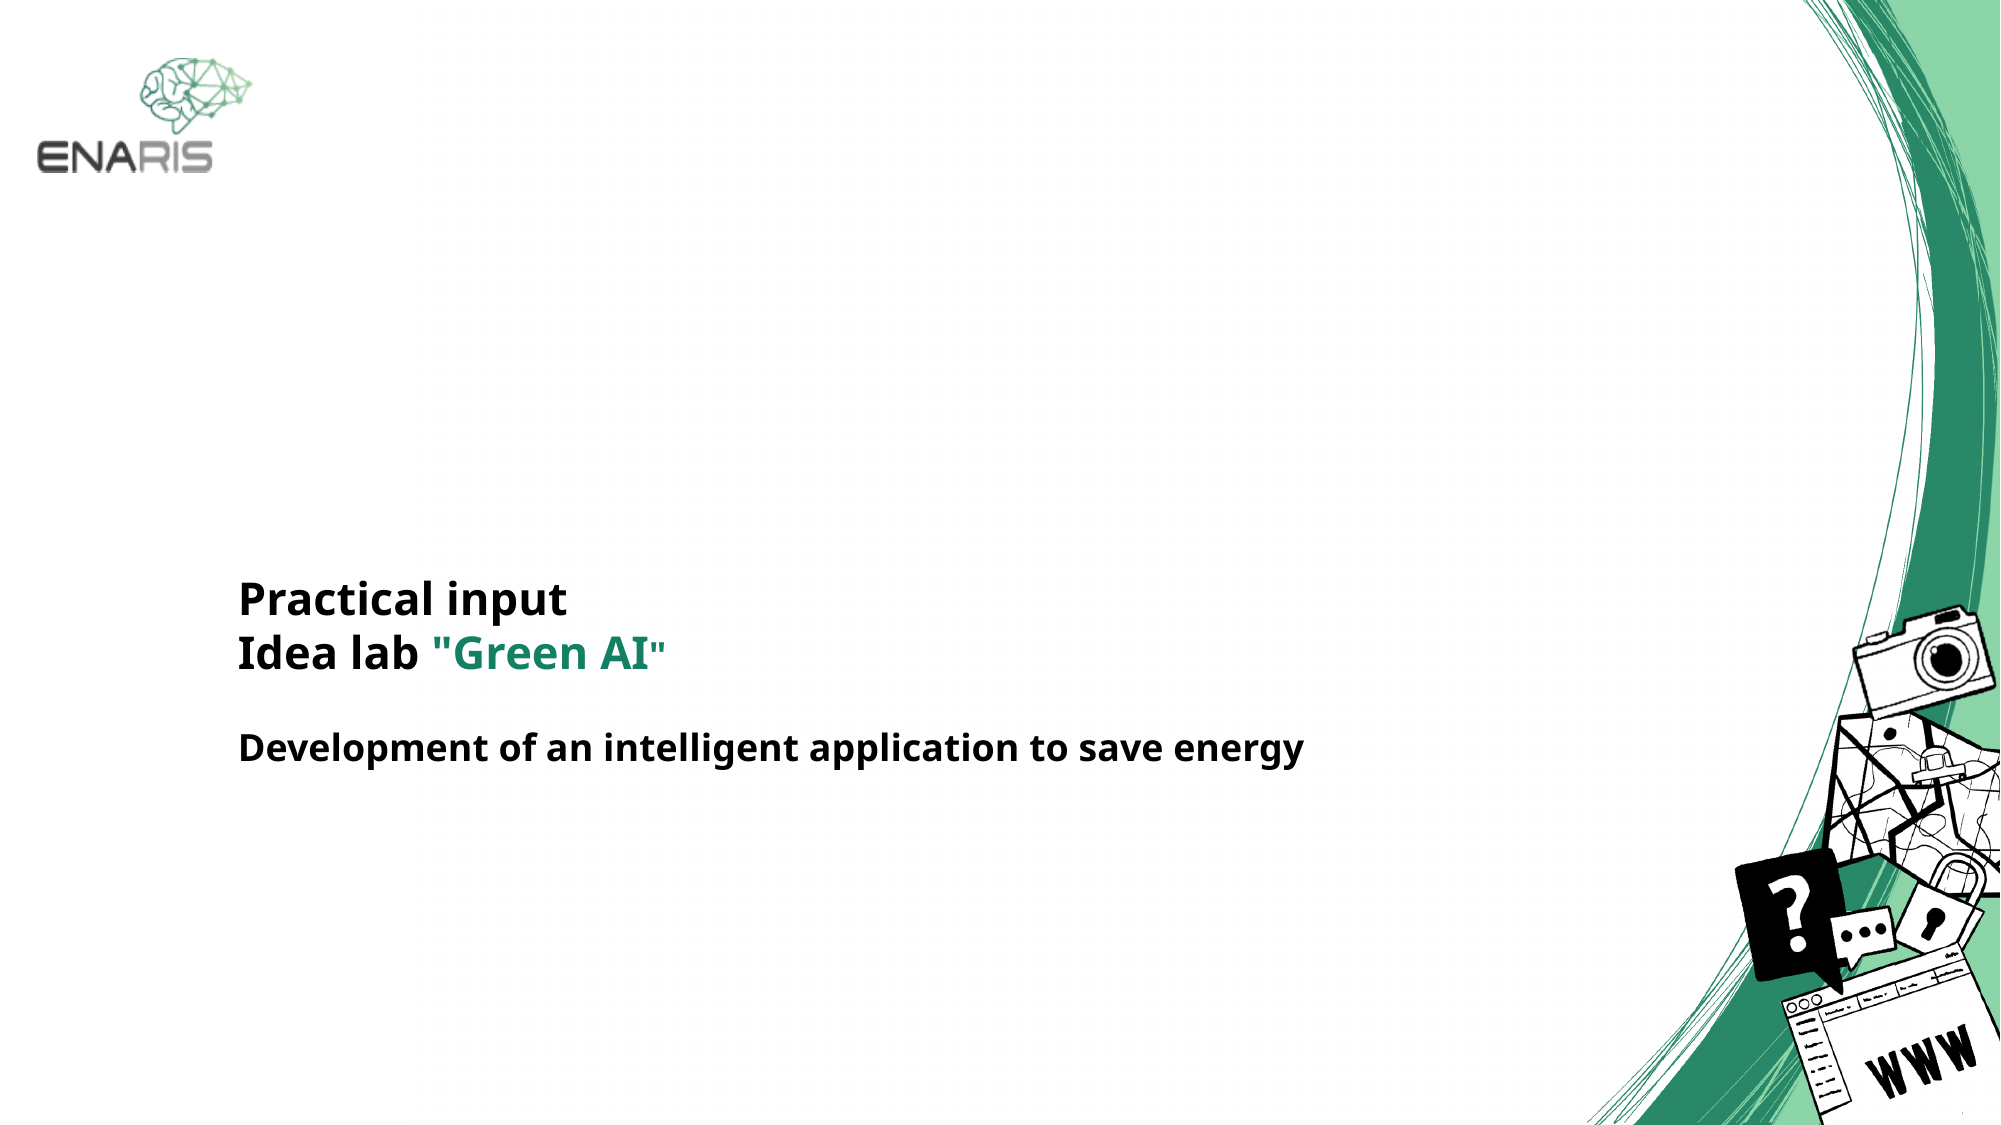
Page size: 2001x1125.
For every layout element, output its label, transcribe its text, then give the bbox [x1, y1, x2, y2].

picture [37, 58, 254, 173]
title Practical input Idea lab "Green AI" Development of an intelligent application to save energy [222, 562, 1832, 780]
picture [408, 0, 2000, 1125]
